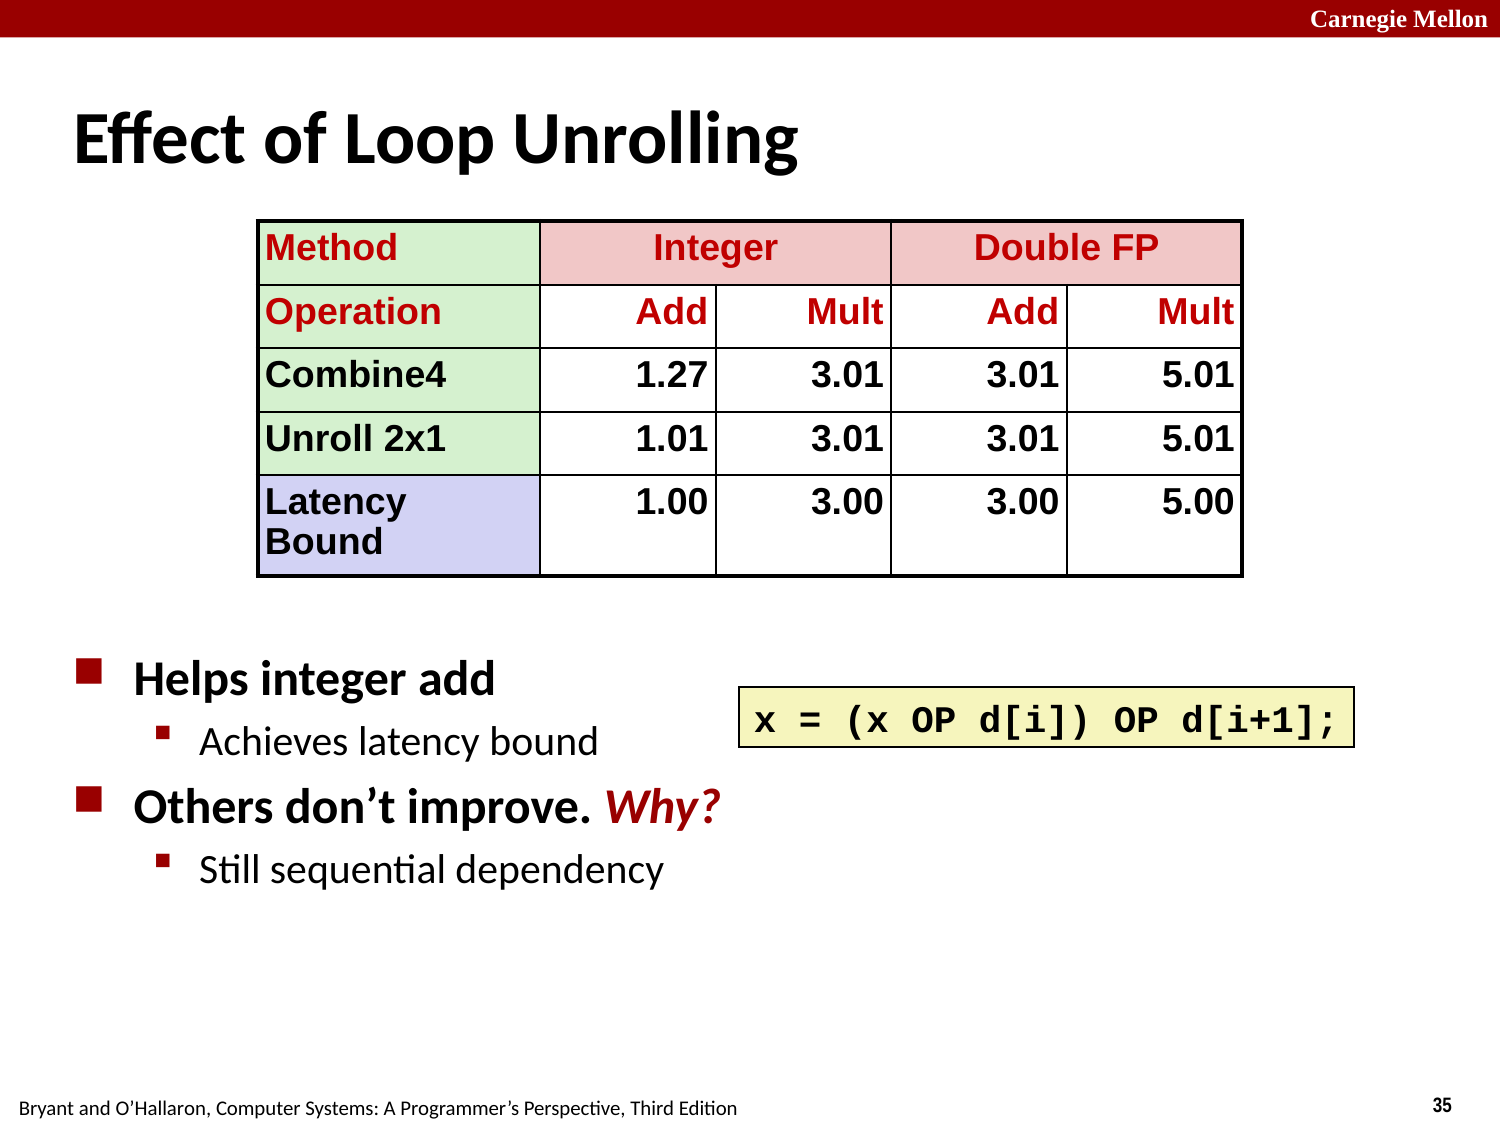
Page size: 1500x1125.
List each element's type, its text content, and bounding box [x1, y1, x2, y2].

table_cell Latency Bound [260, 476, 539, 574]
table_cell 5.00 [1068, 476, 1240, 574]
table_header Integer [541, 223, 890, 284]
title Effect of Loop Unrolling [58, 71, 1305, 197]
text_box x = (x OP d[i]) OP d[i+1]; [738, 687, 1354, 747]
table_cell Combine4 [260, 349, 539, 411]
table_cell 5.01 [1068, 349, 1240, 411]
table_cell 3.01 [892, 413, 1066, 474]
list Helps integer add Achieves latency bound Others don’t improve. Why? Still sequential dependency [61, 637, 1426, 1076]
table_cell Unroll 2x1 [260, 413, 539, 474]
table_cell 3.01 [717, 413, 890, 474]
table_header Method [260, 223, 539, 284]
table_cell 1.01 [541, 413, 715, 474]
table_header Double FP [892, 223, 1240, 284]
table_cell Add [892, 286, 1066, 347]
table_cell 3.00 [717, 476, 890, 574]
table_cell Operation [260, 286, 539, 347]
table_cell Mult [717, 286, 890, 347]
table_cell Mult [1068, 286, 1240, 347]
table_cell 3.01 [717, 349, 890, 411]
table_cell 1.27 [541, 349, 715, 411]
table_cell Add [541, 286, 715, 347]
table_cell 1.00 [541, 476, 715, 574]
table_cell 3.00 [892, 476, 1066, 574]
table_cell 3.01 [892, 349, 1066, 411]
table_cell 5.01 [1068, 413, 1240, 474]
